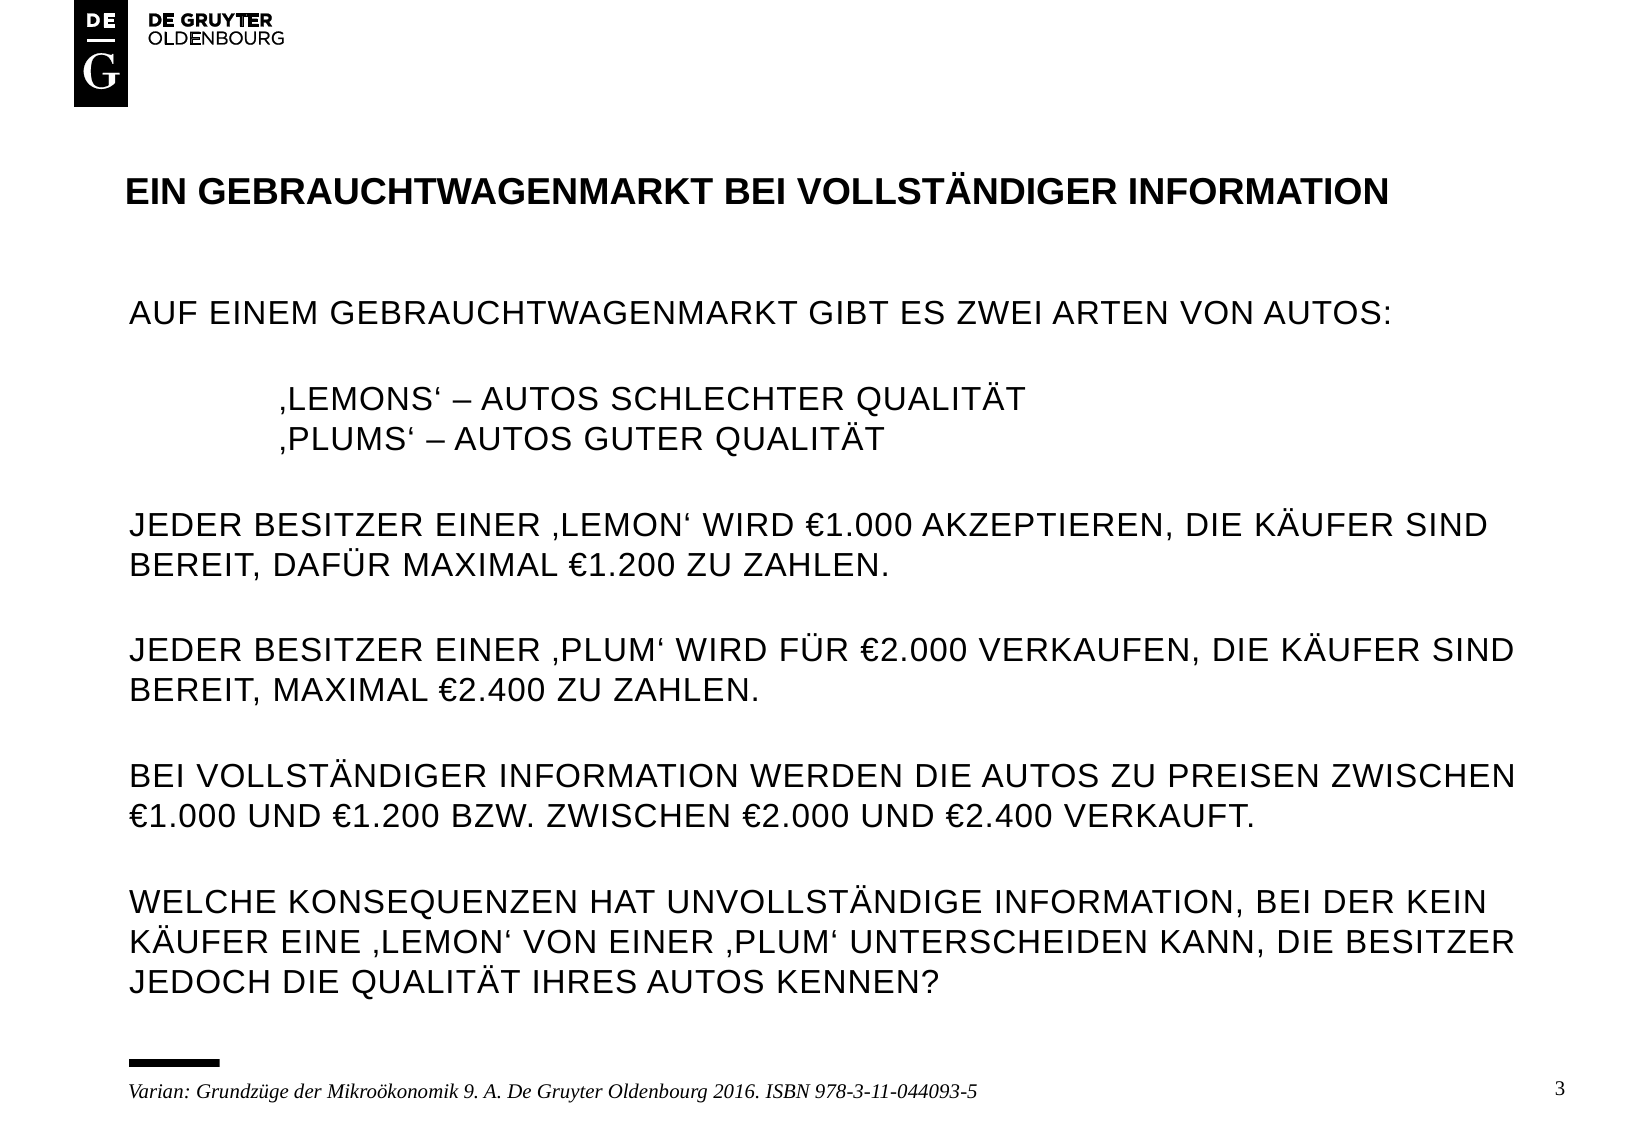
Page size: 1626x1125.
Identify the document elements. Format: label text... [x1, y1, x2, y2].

list Auf einem gebrauchtwagenmarkt gibt es zwei arten von autos: ‚lemons‘ – Autos schlechter qualität ‚plums‘ – autos guter qualität Jeder besitzer einer ‚lemon‘ wird €1.000 akzeptieren, die käufer sind bereit, dafür maximal €1.200 zu zahlen. Jeder besitzer einer ‚plum‘ wird für €2.000 verkaufen, die käufer sind bereit, maximal €2.400 zu zahlen. Bei vollständiger information werden die autos zu preisen zwischen €1.000 und €1.200 bzw. zwischen €2.000 und €2.400 verkauft. Welche konsequenzen hat unvollständige information, bei der kein käufer eine ‚lemon‘ von einer ‚plum‘ unterscheiden kann, die besitzer jedoch die qualität ihres autos kennen? [129, 256, 1556, 1018]
title Ein gebrauchtwagenmarkt bei vollständiger information [124, 167, 1552, 229]
slide_number 3 [1554, 1074, 1614, 1104]
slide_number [128, 1077, 1539, 1108]
